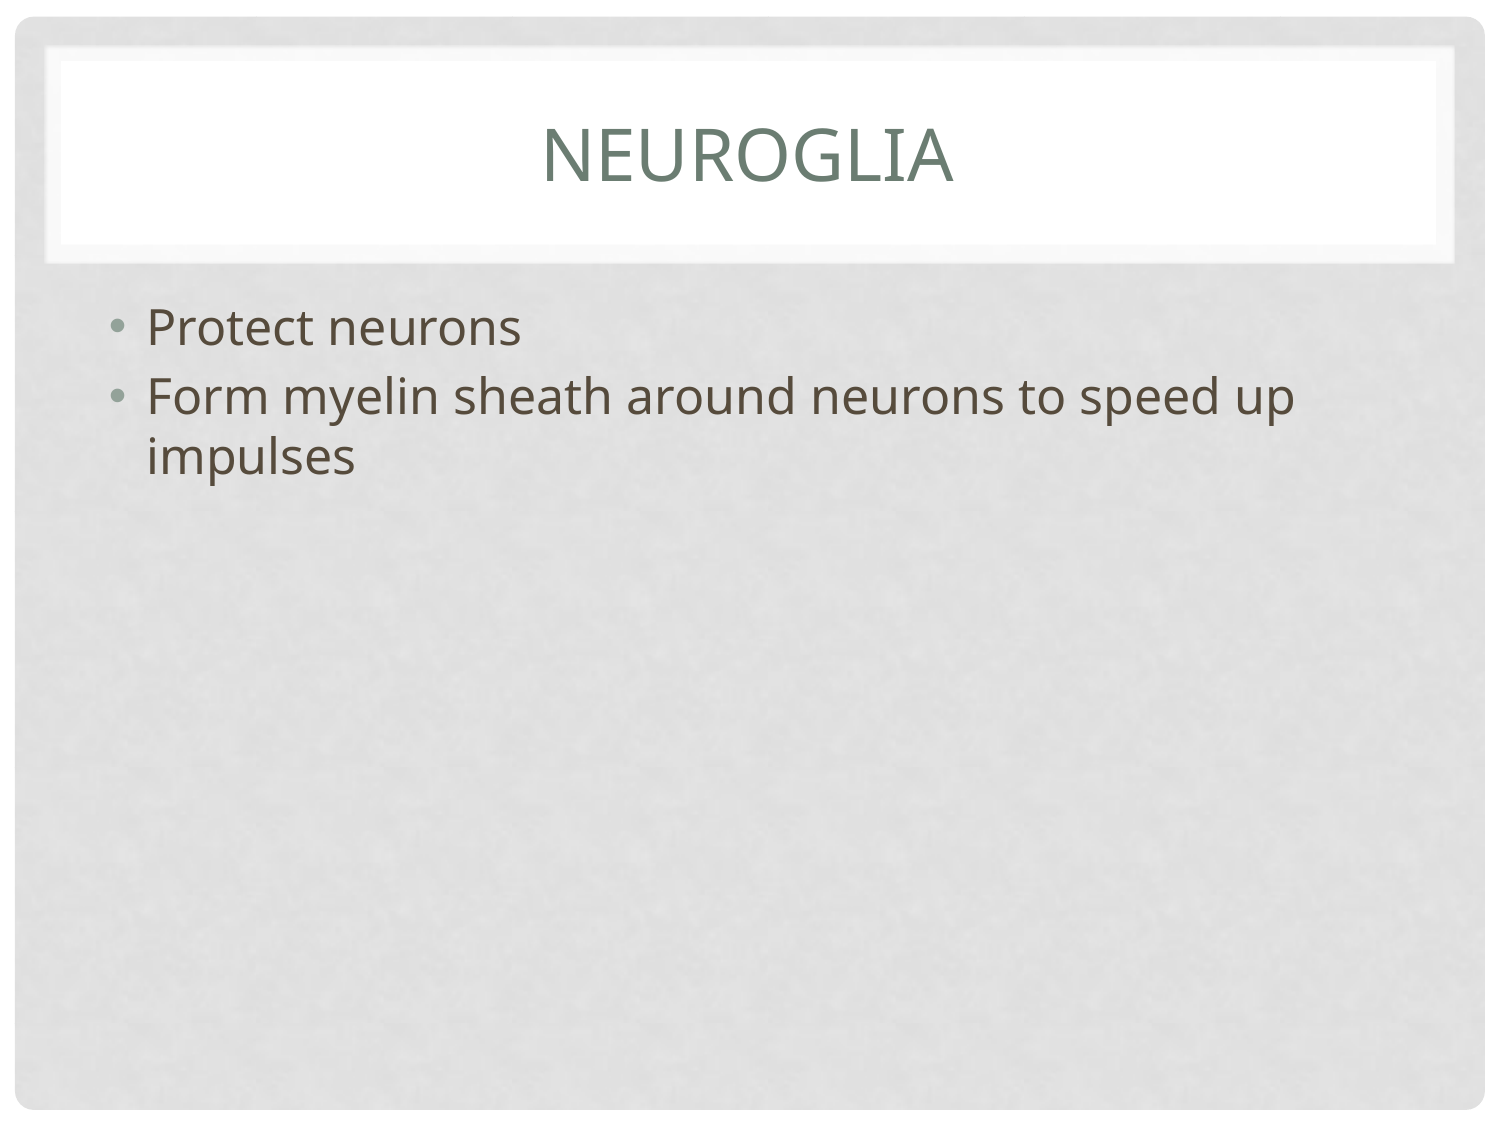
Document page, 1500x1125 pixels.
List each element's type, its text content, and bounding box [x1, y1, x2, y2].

title neuroglia [69, 66, 1425, 238]
list Protect neurons Form myelin sheath around neurons to speed up impulses [75, 287, 1425, 1005]
